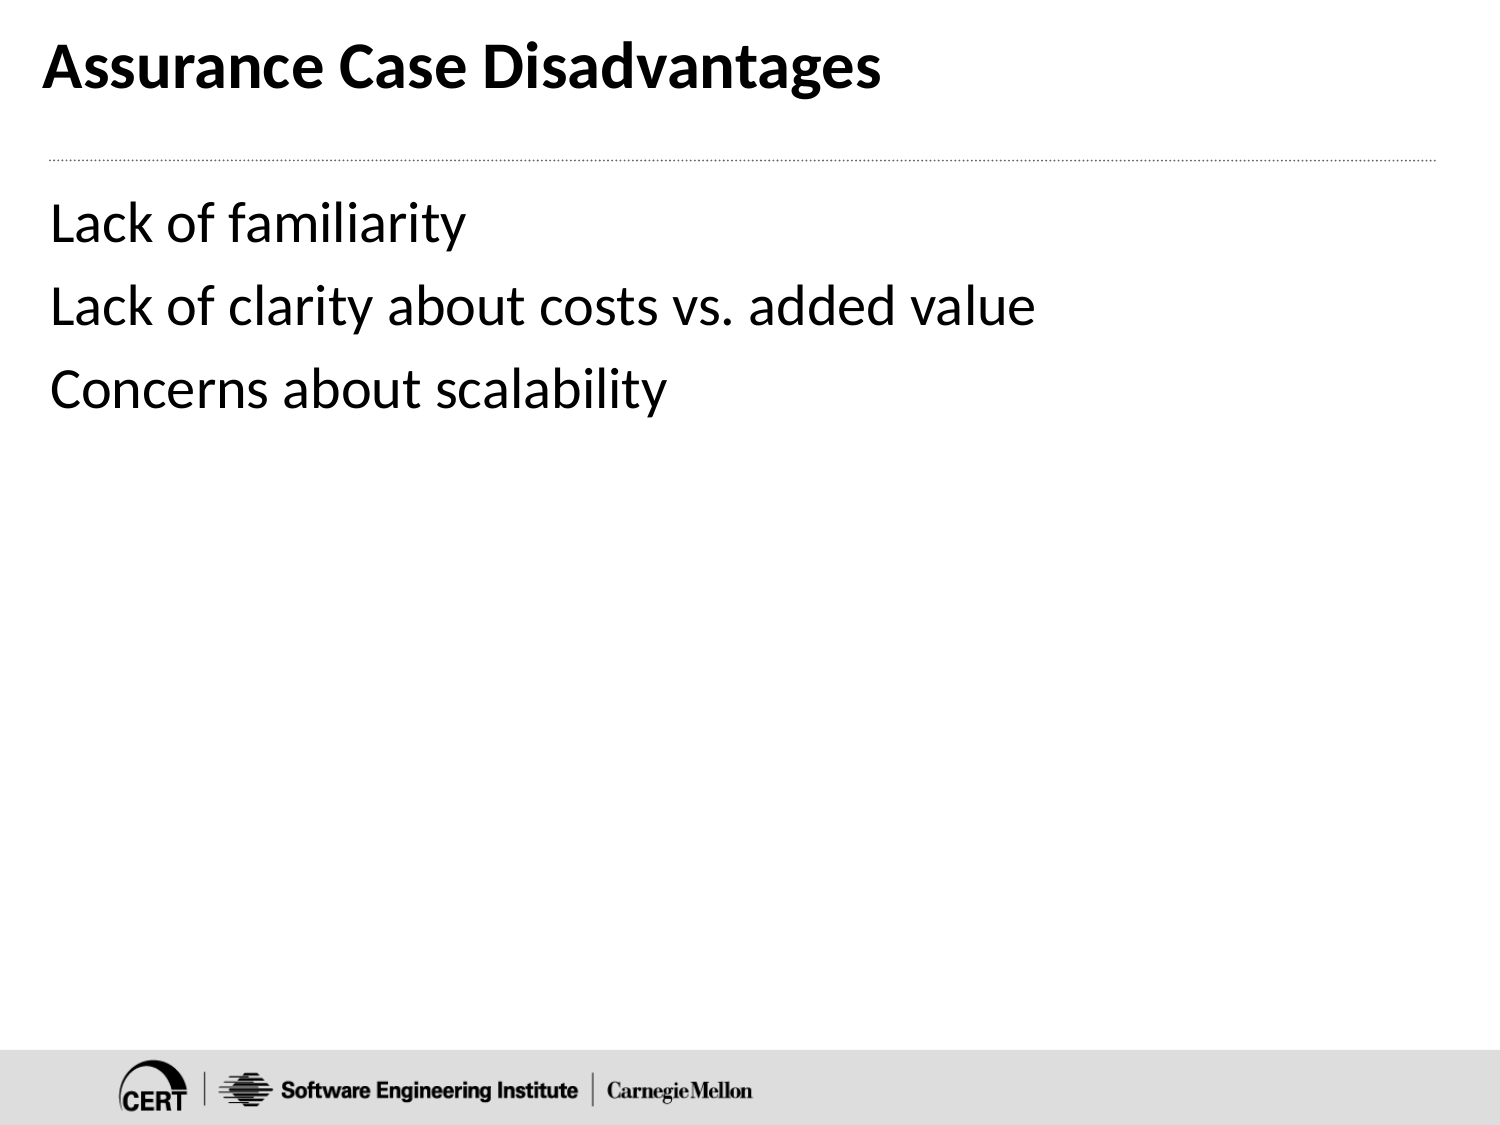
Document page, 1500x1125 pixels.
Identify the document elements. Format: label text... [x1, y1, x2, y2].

title Assurance Case Disadvantages [42, 37, 1434, 155]
list Lack of familiarity Lack of clarity about costs vs. added value Concerns about scalability [49, 187, 1438, 1001]
picture [102, 1056, 765, 1117]
